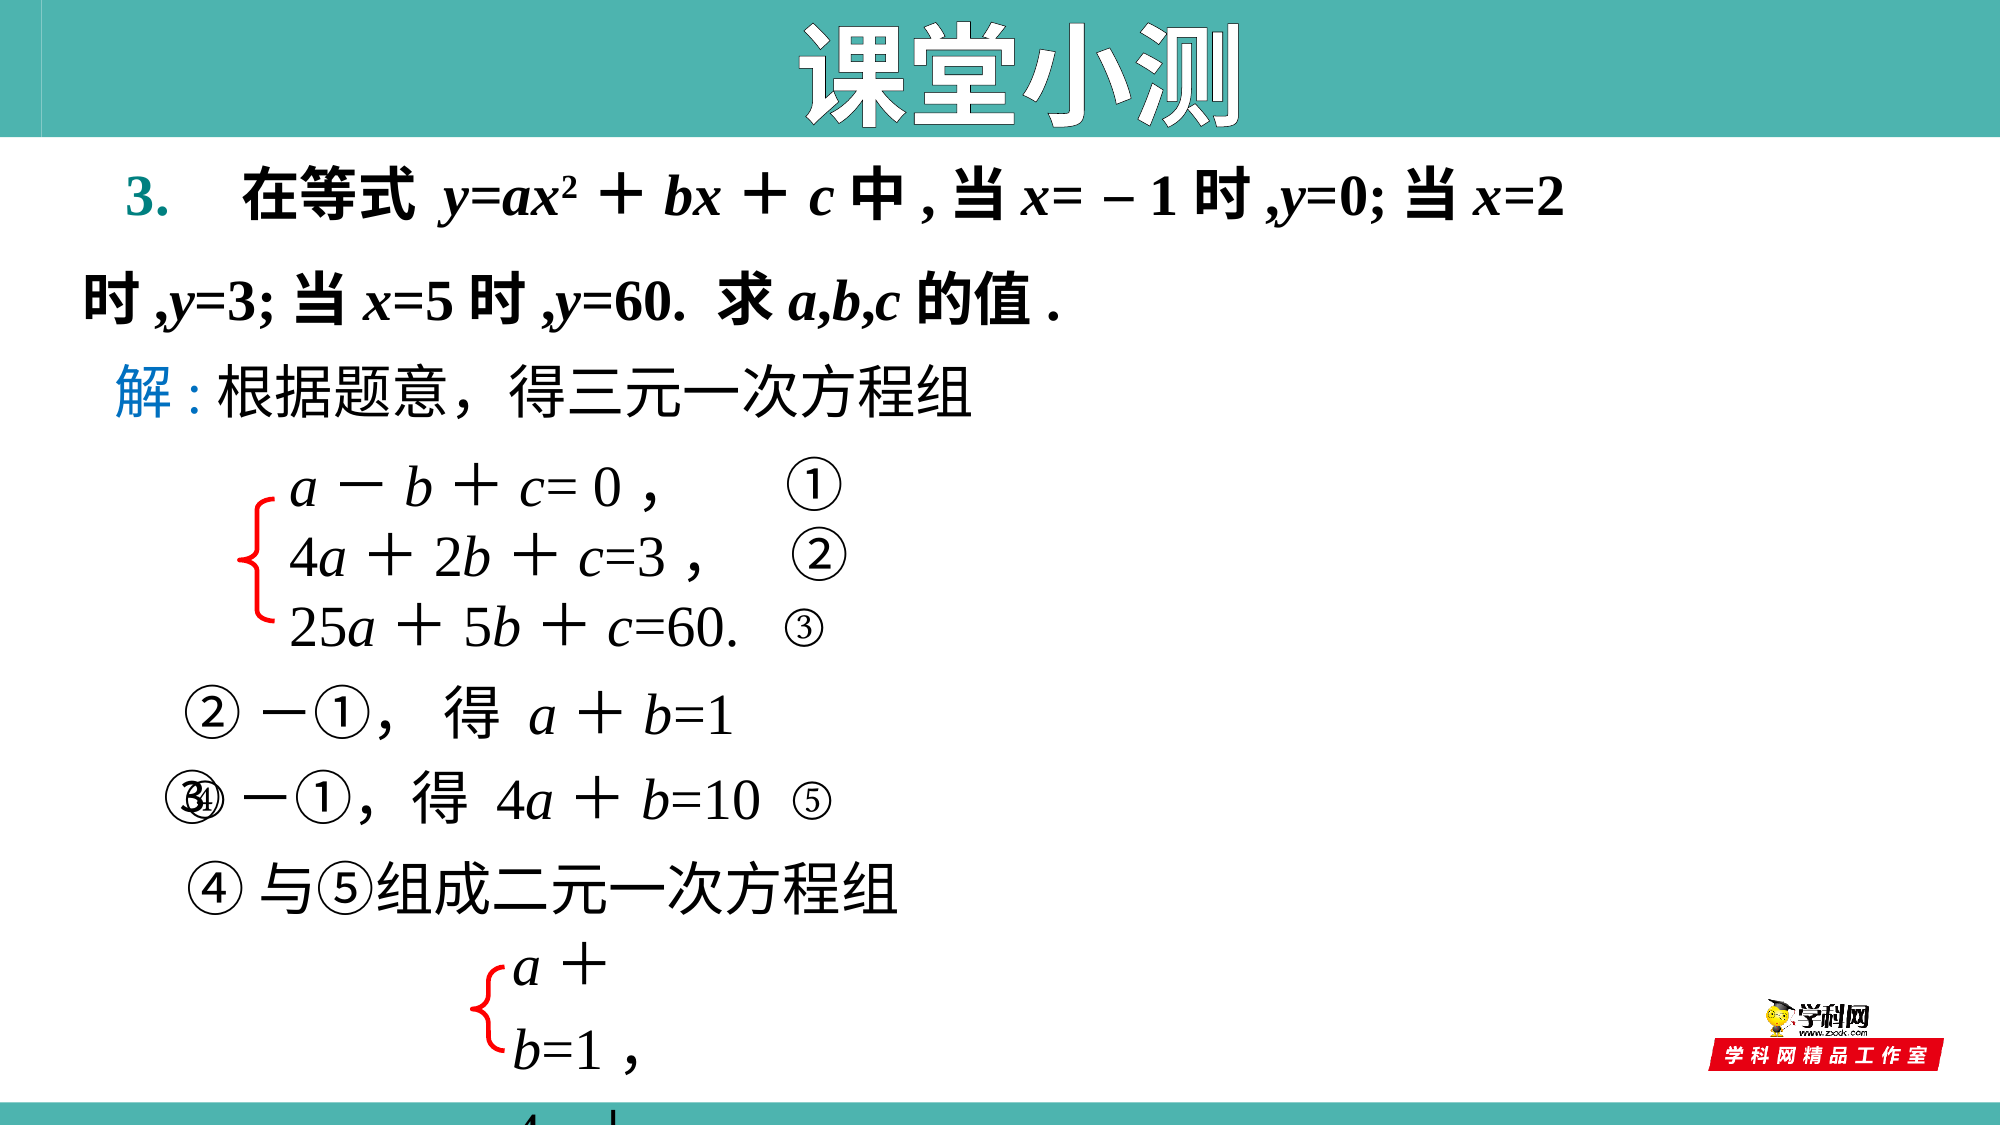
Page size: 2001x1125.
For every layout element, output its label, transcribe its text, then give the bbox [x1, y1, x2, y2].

text_box ③－①，得 4a＋b=10 ⑤ [149, 739, 850, 839]
text_box 解:根据题意，得三元一次方程组 [99, 348, 1108, 433]
text_box a－b＋c= 0， ① 4a＋2b＋c=3， ② 25a＋5b＋c=60. ③ [274, 441, 875, 666]
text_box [0, 0, 2000, 138]
text_box [472, 966, 505, 1051]
text_box [0, 1100, 497, 1125]
picture [1708, 1038, 1944, 1071]
text_box ②－①， 得 a＋b=1 ④ [168, 654, 809, 739]
text_box 3. 在等式 y=ax2＋bx＋c中,当x=－1时,y=0;当x=2时,y=3;当x=5时,y=60. 求a,b,c的值. [67, 149, 1728, 340]
picture [1766, 999, 1869, 1037]
text_box a＋b=1， 4a＋b=10. [497, 905, 798, 1125]
text_box ④与⑤组成二元一次方程组 [171, 830, 915, 930]
text_box [239, 498, 275, 622]
text_box [798, 1100, 2000, 1125]
